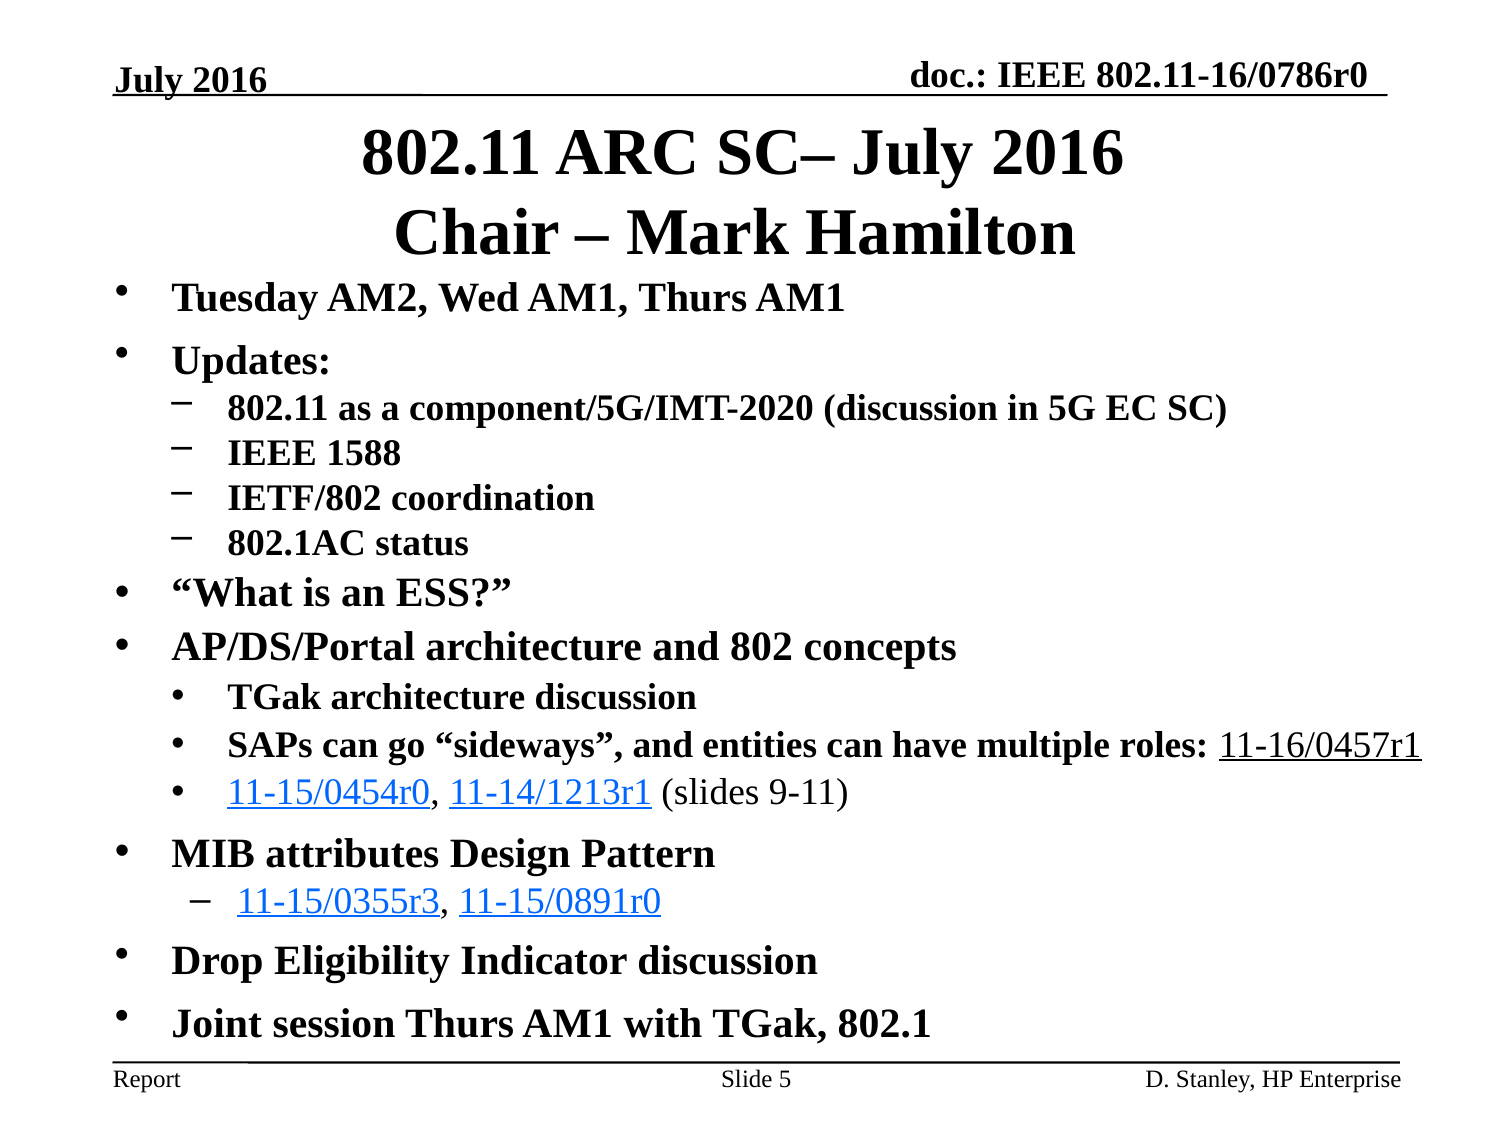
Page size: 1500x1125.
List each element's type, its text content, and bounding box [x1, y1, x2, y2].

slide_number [114, 54, 274, 100]
list Tuesday AM2, Wed AM1, Thurs AM1 Updates: 802.11 as a component/5G/IMT-2020 (discussion in 5G EC SC) IEEE 1588 IETF/802 coordination 802.1AC status “What is an ESS?” AP/DS/Portal architecture and 802 concepts TGak architecture discussion SAPs can go “sideways”, and entities can have multiple roles: 11-16/0457r1 11-15/0454r0, 11-14/1213r1 (slides 9-11) MIB attributes Design Pattern 11-15/0355r3, 11-15/0891r0 Drop Eligibility Indicator discussion Joint session Thurs AM1 with TGak, 802.1 [99, 262, 1463, 1050]
slide_number Slide 5 [712, 1062, 800, 1093]
footer D. Stanley, HP Enterprise [1110, 1062, 1402, 1093]
title 802.11 ARC SC– July 2016 Chair – Mark Hamilton [12, 137, 1475, 238]
